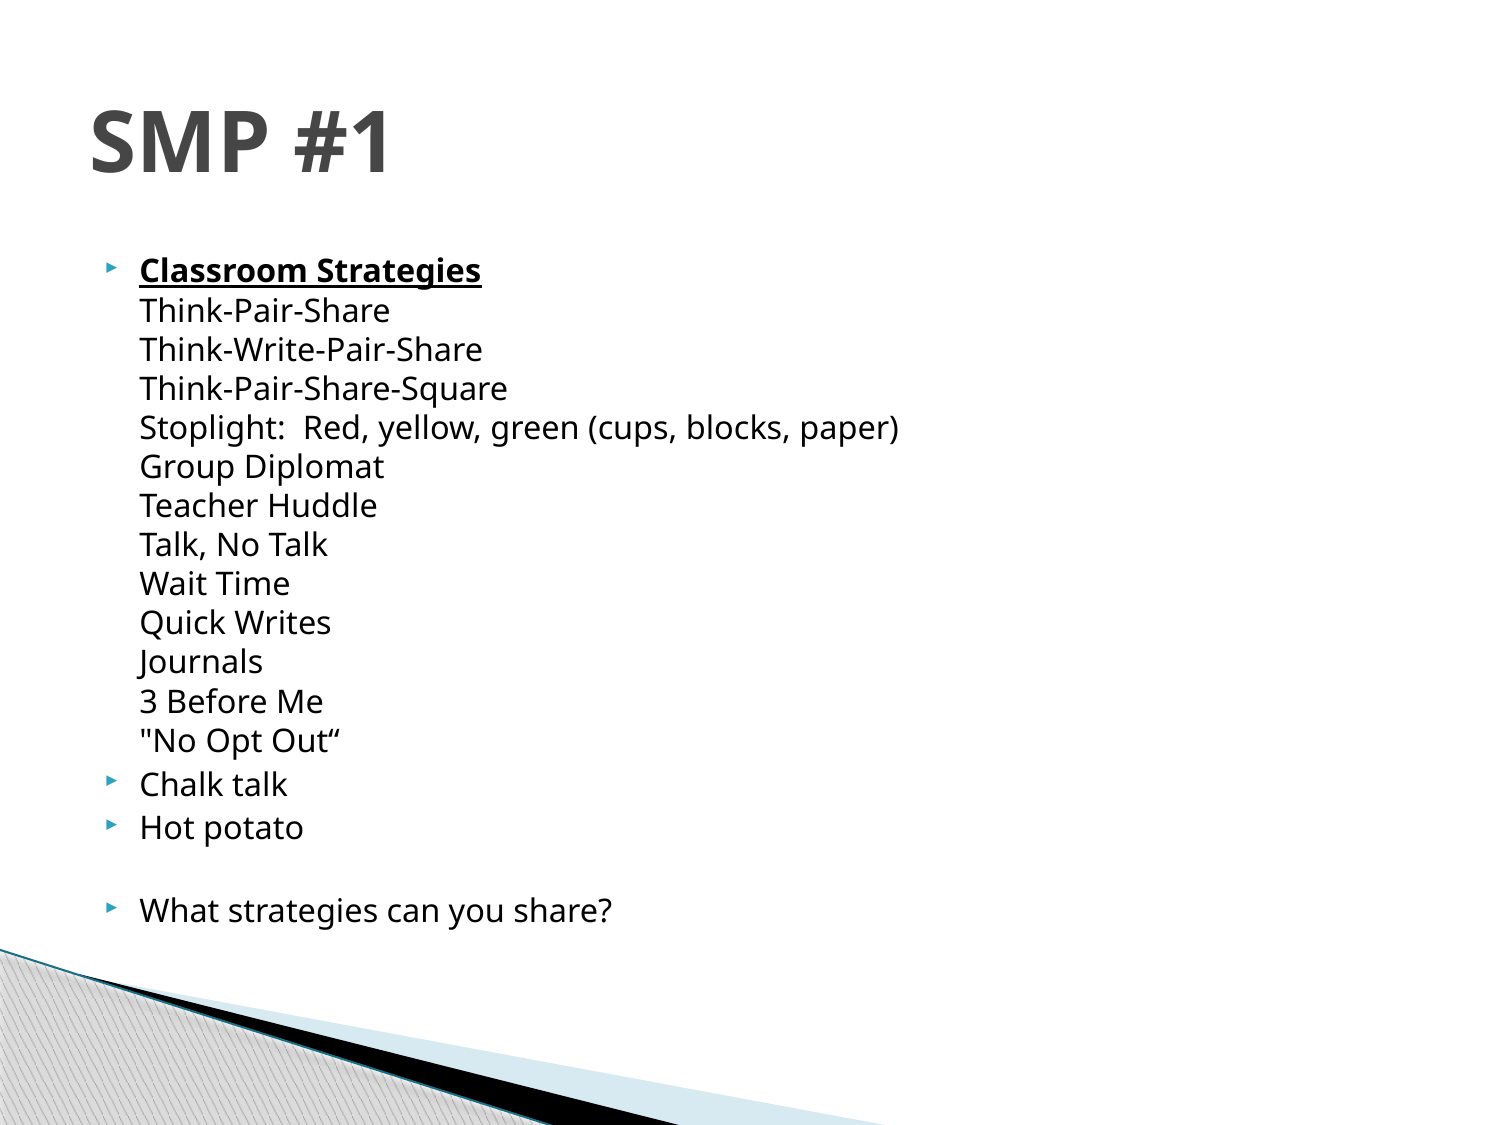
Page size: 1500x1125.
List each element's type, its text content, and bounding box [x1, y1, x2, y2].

title SMP #1 [75, 45, 1425, 233]
list Classroom Strategies Think-Pair-Share Think-Write-Pair-Share Think-Pair-Share-Square Stoplight: Red, yellow, green (cups, blocks, paper) Group Diplomat Teacher Huddle Talk, No Talk Wait Time Quick Writes Journals 3 Before Me "No Opt Out“ Chalk talk Hot potato What strategies can you share? [75, 243, 1425, 986]
